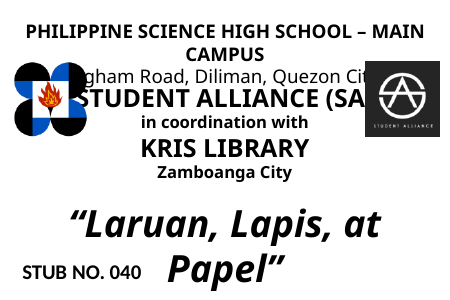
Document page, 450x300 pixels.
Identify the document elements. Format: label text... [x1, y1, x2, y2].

text_box PHILIPPINE SCIENCE HIGH SCHOOL – MAIN CAMPUS Agham Road, Diliman, Quezon City [0, 12, 450, 74]
text_box STUDENT ALLIANCE (SA) in coordination with KRIS LIBRARY Zamboanga City [0, 74, 450, 190]
picture [364, 60, 441, 137]
text_box “Laruan, Lapis, at Papel” [0, 192, 450, 298]
picture [12, 60, 88, 137]
text_box STUB NO. 040 [7, 251, 213, 292]
